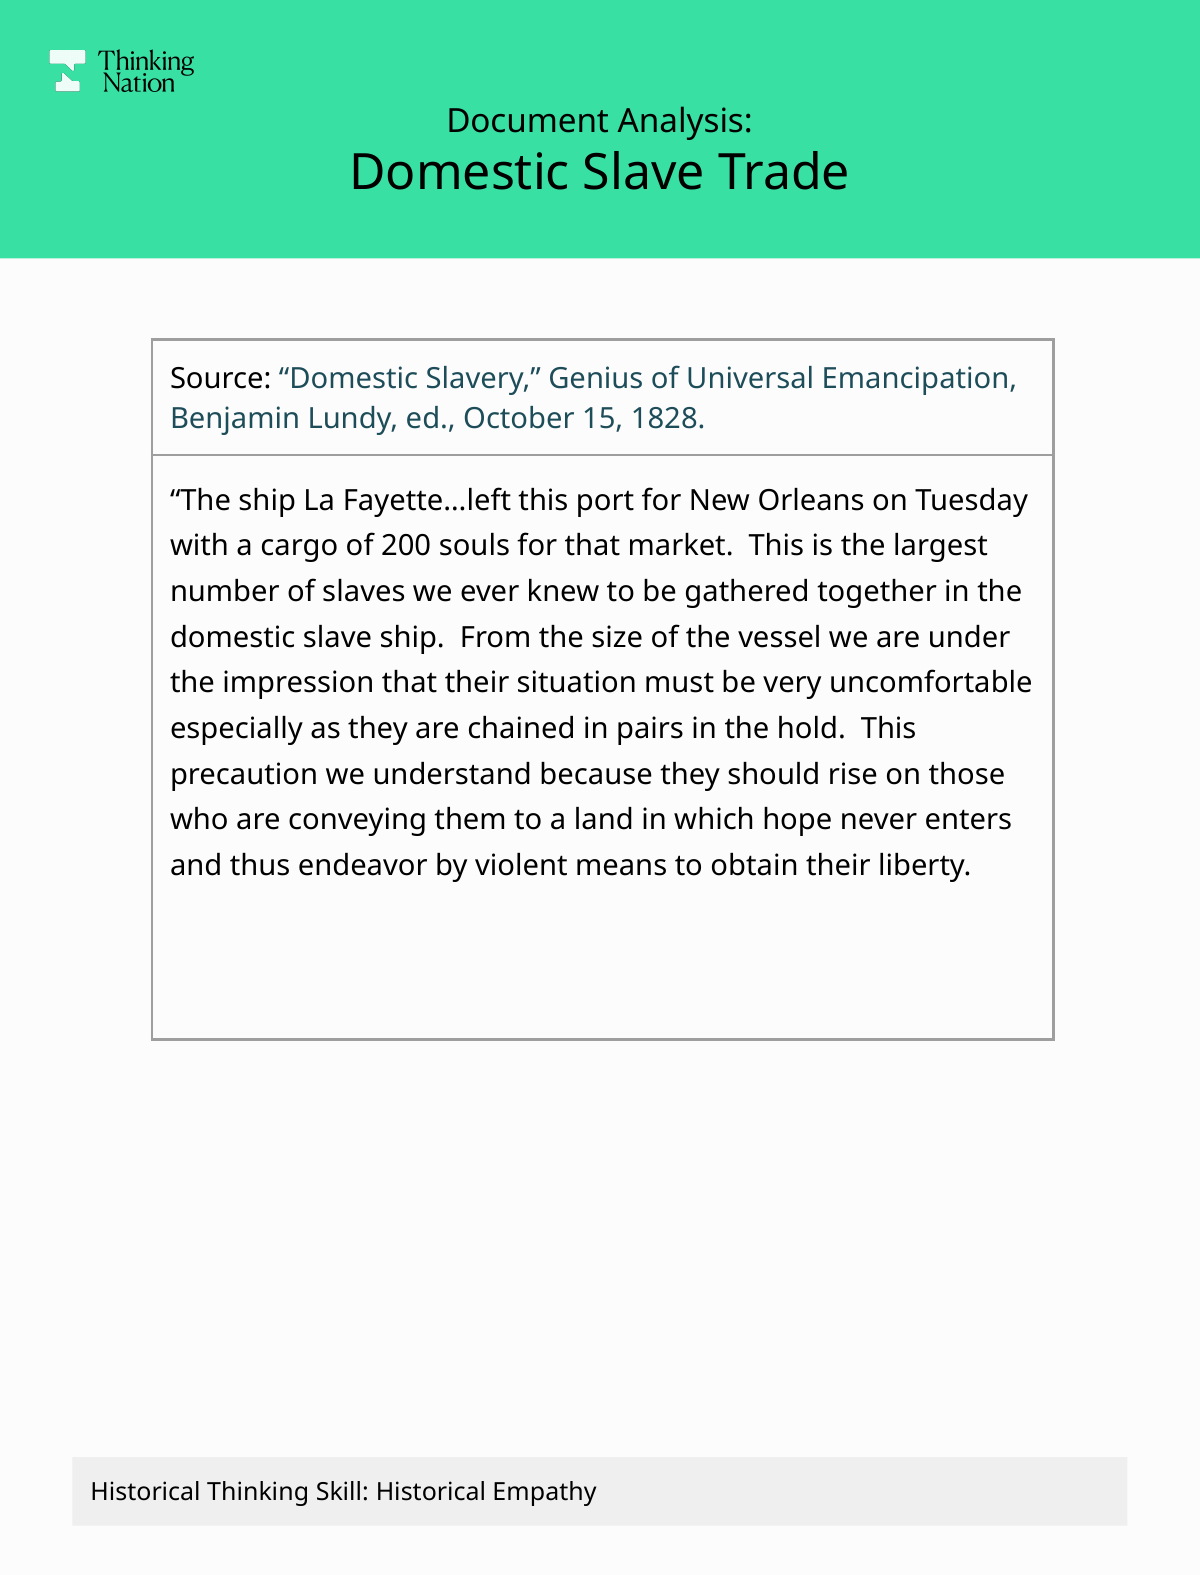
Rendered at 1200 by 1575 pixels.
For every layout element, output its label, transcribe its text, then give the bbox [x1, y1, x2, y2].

picture [33, 35, 199, 105]
text_box Document Analysis: Domestic Slave Trade [0, 0, 1200, 259]
table_header Source: “Domestic Slavery,” Genius of Universal Emancipation, Benjamin Lundy, ed., October 15, 1828. [153, 341, 1052, 454]
table_cell “The ship La Fayette…left this port for New Orleans on Tuesday with a cargo of 200 souls for that market. This is the largest number of slaves we ever knew to be gathered together in the domestic slave ship. From the size of the vessel we are under the impression that their situation must be very uncomfortable especially as they are chained in pairs in the hold. This precaution we understand because they should rise on those who are conveying them to a land in which hope never enters and thus endeavor by violent means to obtain their liberty. [153, 456, 1052, 1038]
text_box Historical Thinking Skill: Historical Empathy [72, 1457, 1128, 1526]
